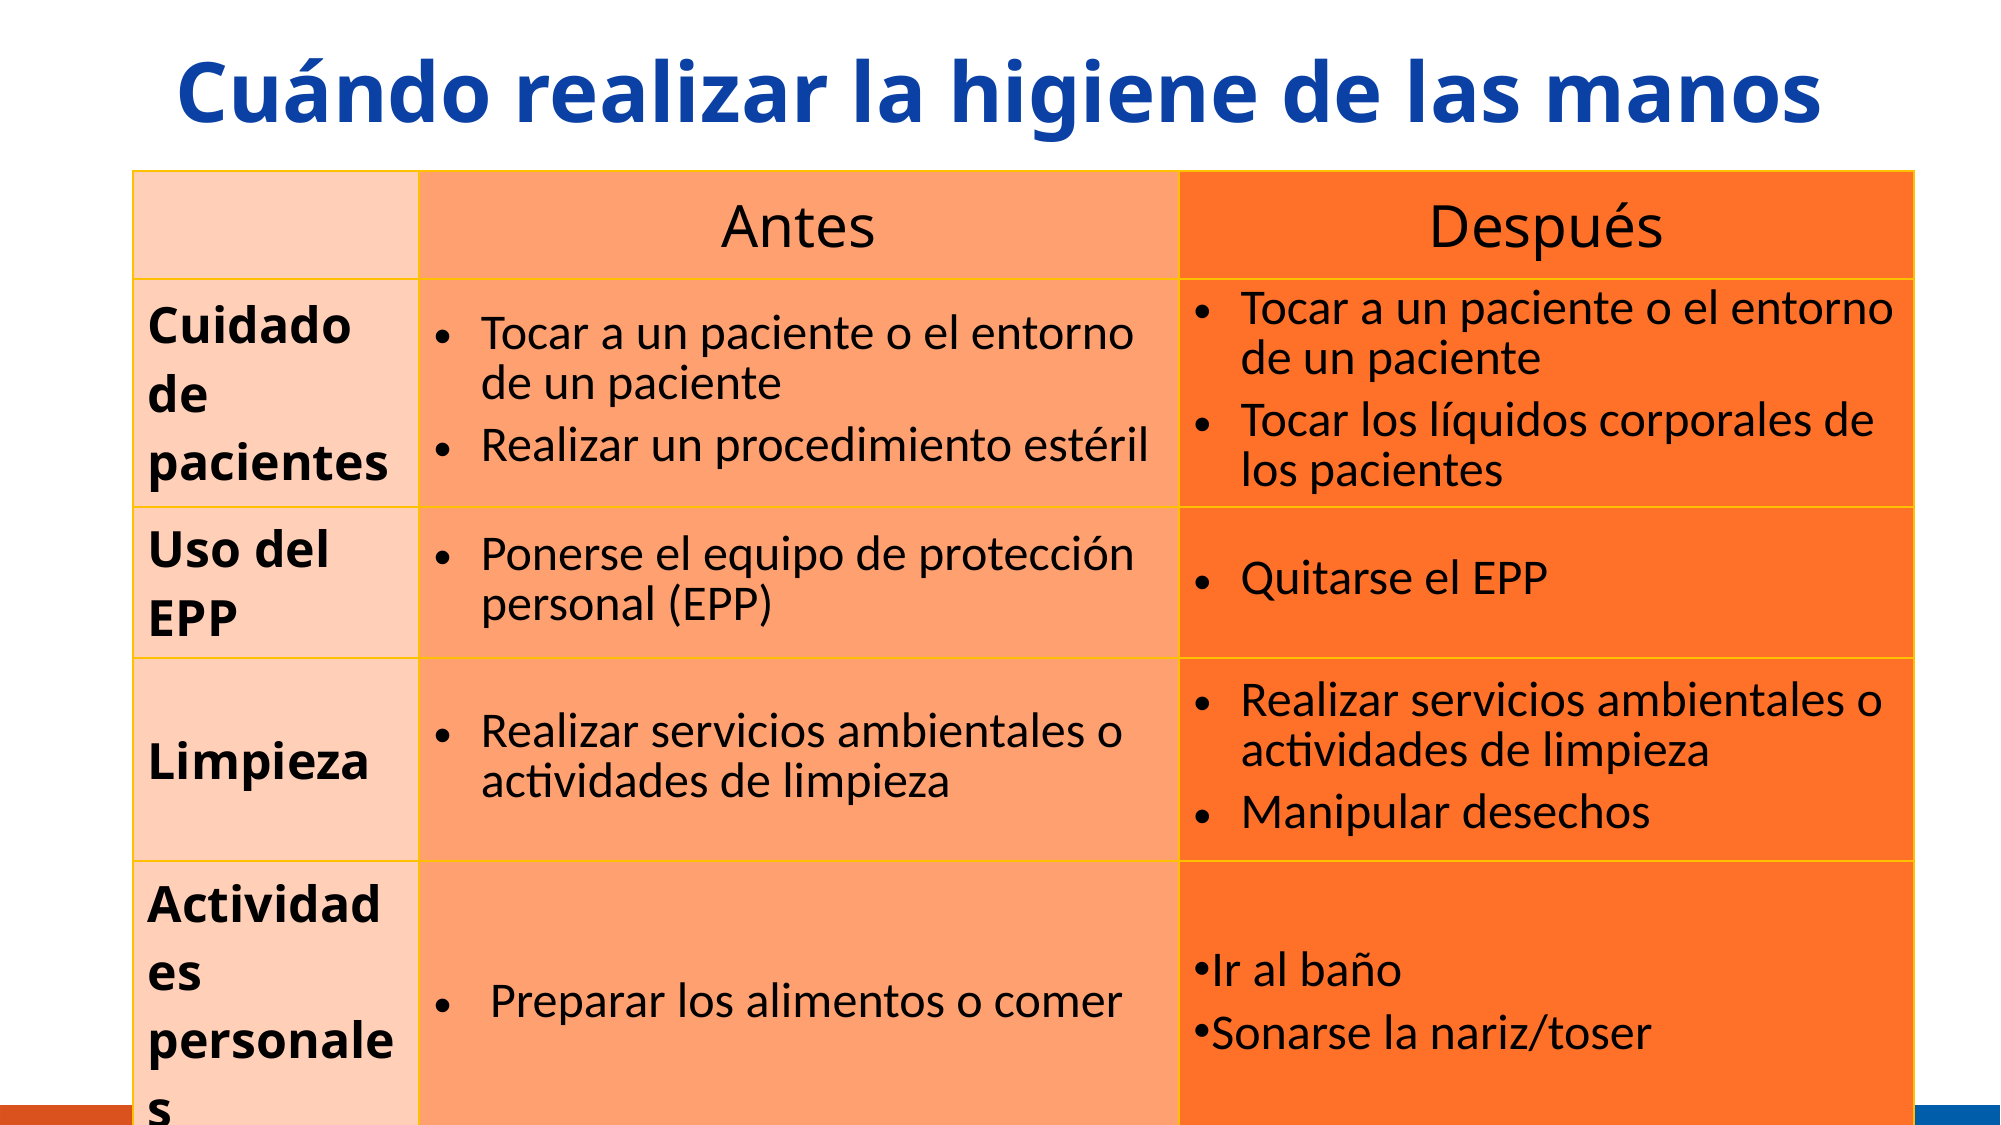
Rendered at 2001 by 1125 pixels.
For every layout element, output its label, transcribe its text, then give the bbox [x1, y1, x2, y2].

table_cell Ponerse el equipo de protección personal (EPP) [420, 508, 1178, 657]
table_cell Preparar los alimentos o comer [420, 862, 1178, 1125]
table_header Antes [420, 172, 1178, 278]
table_cell Limpieza [134, 659, 418, 860]
picture [0, 1105, 132, 1125]
table_cell Quitarse el EPP [1180, 508, 1913, 657]
table_cell Actividades personales [134, 862, 418, 1125]
table_header [134, 172, 418, 278]
picture [1915, 1105, 2000, 1125]
table_cell Realizar servicios ambientales o actividades de limpieza Manipular desechos [1180, 659, 1913, 860]
table_cell Ir al baño Sonarse la nariz/toser [1180, 862, 1913, 1125]
table_cell Cuidado de pacientes [134, 280, 418, 506]
table_cell Tocar a un paciente o el entorno de un paciente Tocar los líquidos corporales de los pacientes [1180, 280, 1913, 506]
table_cell Uso del EPP [134, 508, 418, 657]
title Cuándo realizar la higiene de las manos [99, 45, 1900, 147]
table_header Después [1180, 172, 1913, 278]
table_cell Tocar a un paciente o el entorno de un paciente Realizar un procedimiento estéril [420, 280, 1178, 506]
table_cell Realizar servicios ambientales o actividades de limpieza [420, 659, 1178, 860]
